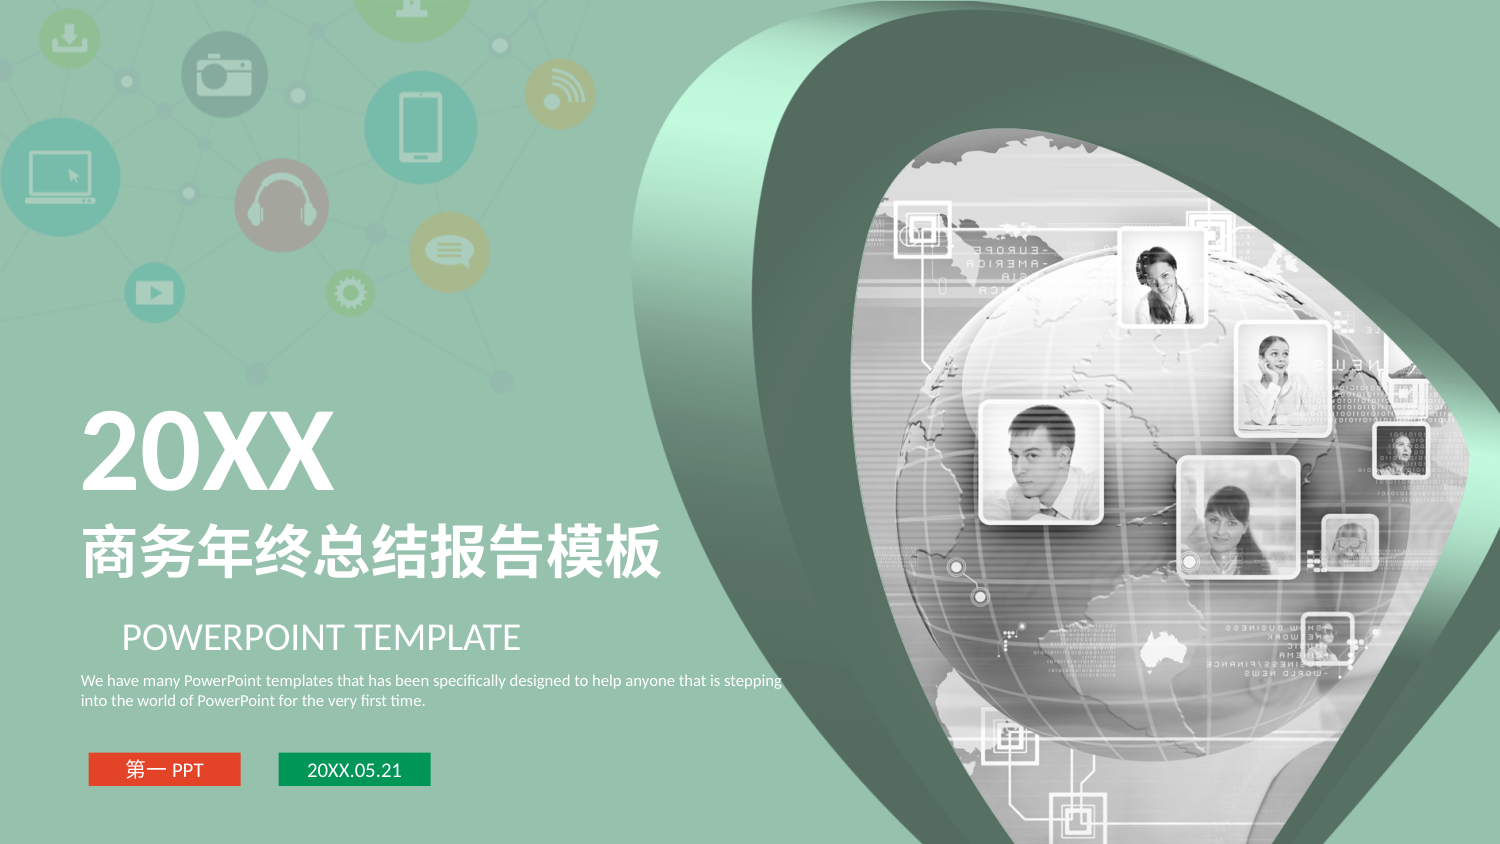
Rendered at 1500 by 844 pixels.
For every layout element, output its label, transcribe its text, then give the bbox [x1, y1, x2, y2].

text_box 第一PPT [88, 752, 241, 786]
picture [0, 0, 1500, 844]
text_box POWERPOINT TEMPLATE [121, 610, 522, 659]
text_box 20XX 商务年终总结报告模板 [79, 394, 631, 586]
text_box We have many PowerPoint templates that has been specifically designed to help anyone that is stepping into the world of PowerPoint for the very first time. [80, 669, 631, 710]
text_box 20XX.05.21 [278, 752, 431, 786]
